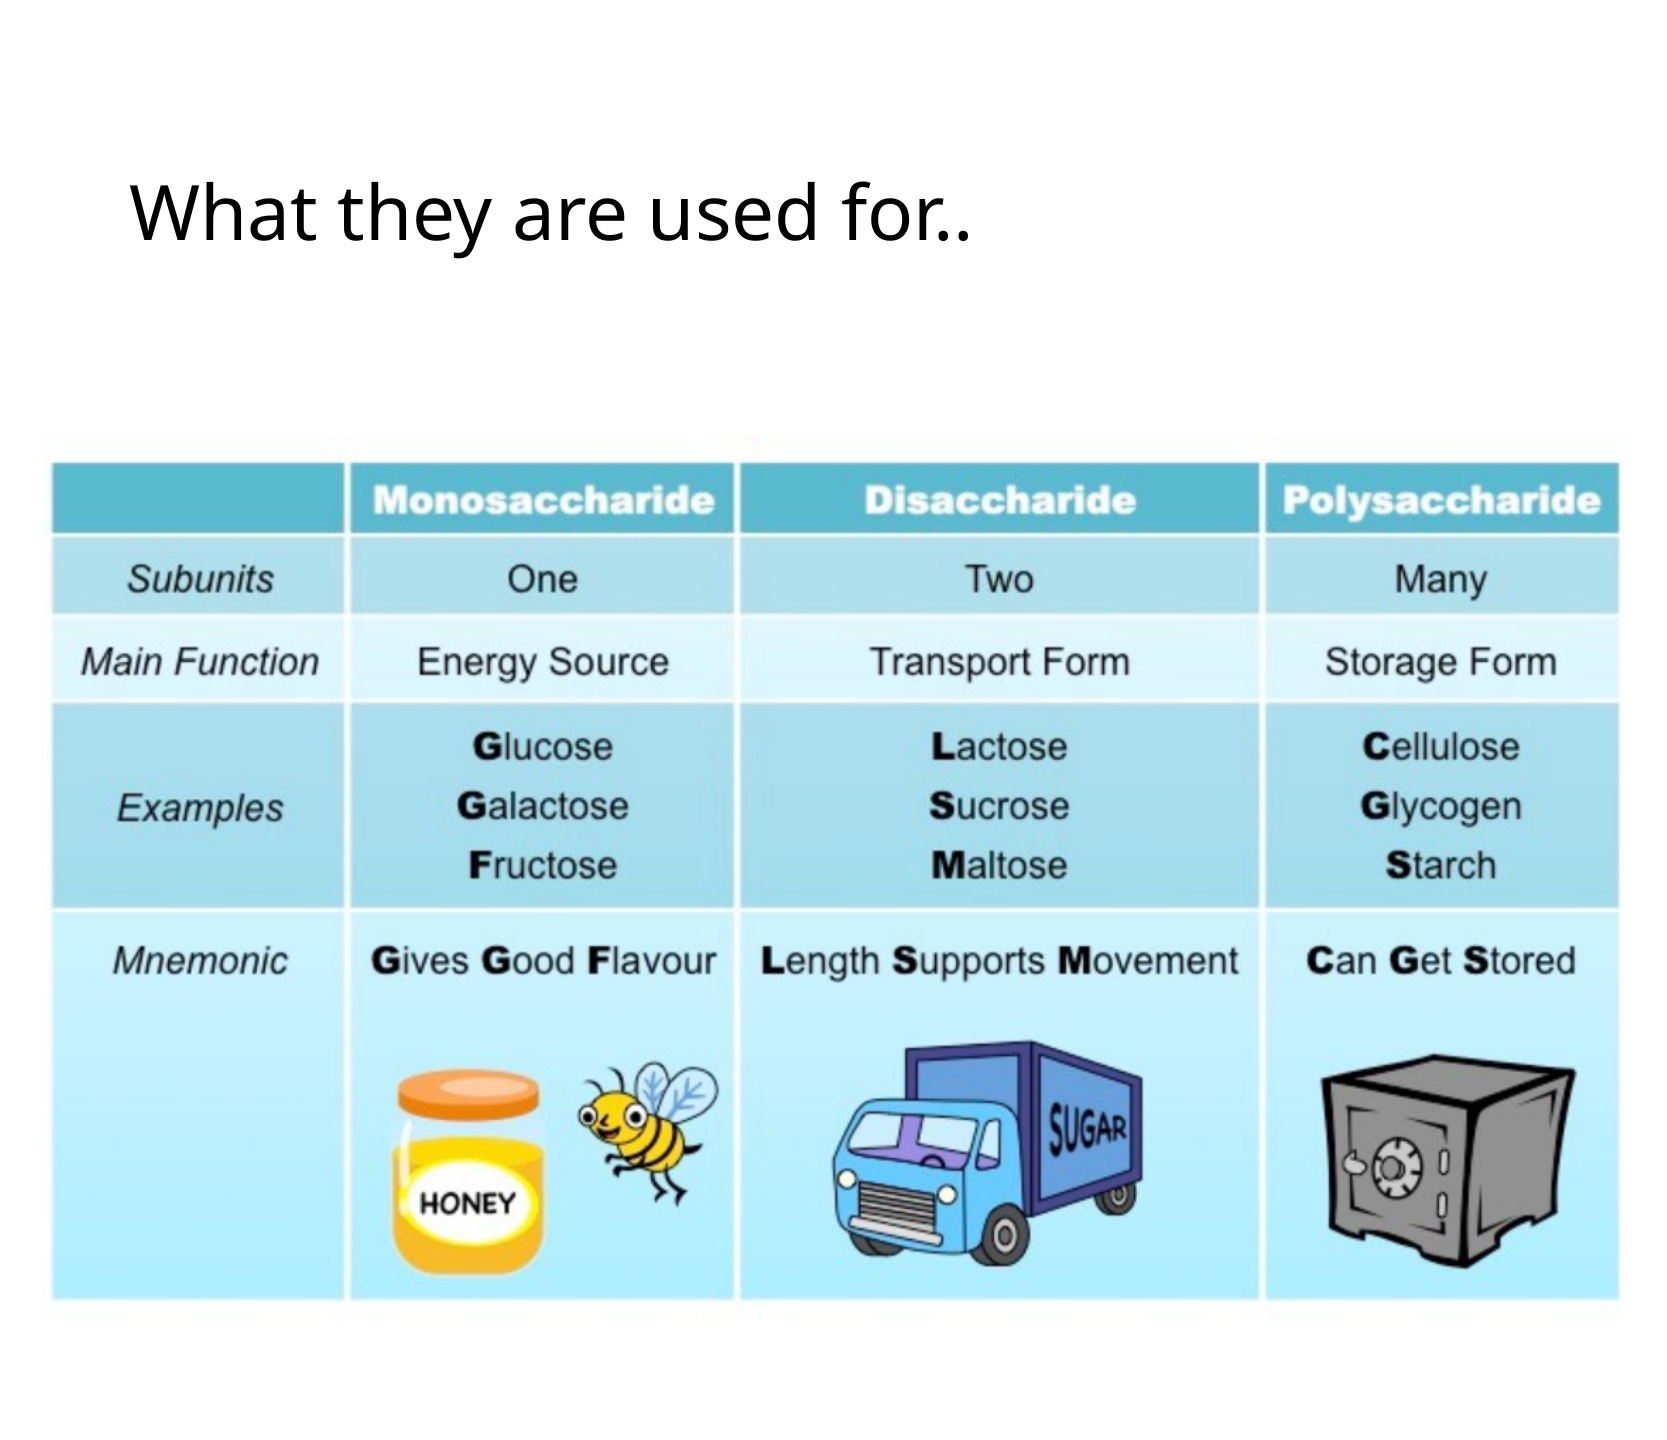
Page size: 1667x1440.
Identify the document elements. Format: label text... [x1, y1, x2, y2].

title What they are used for.. [114, 76, 1553, 355]
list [42, 436, 1625, 1395]
